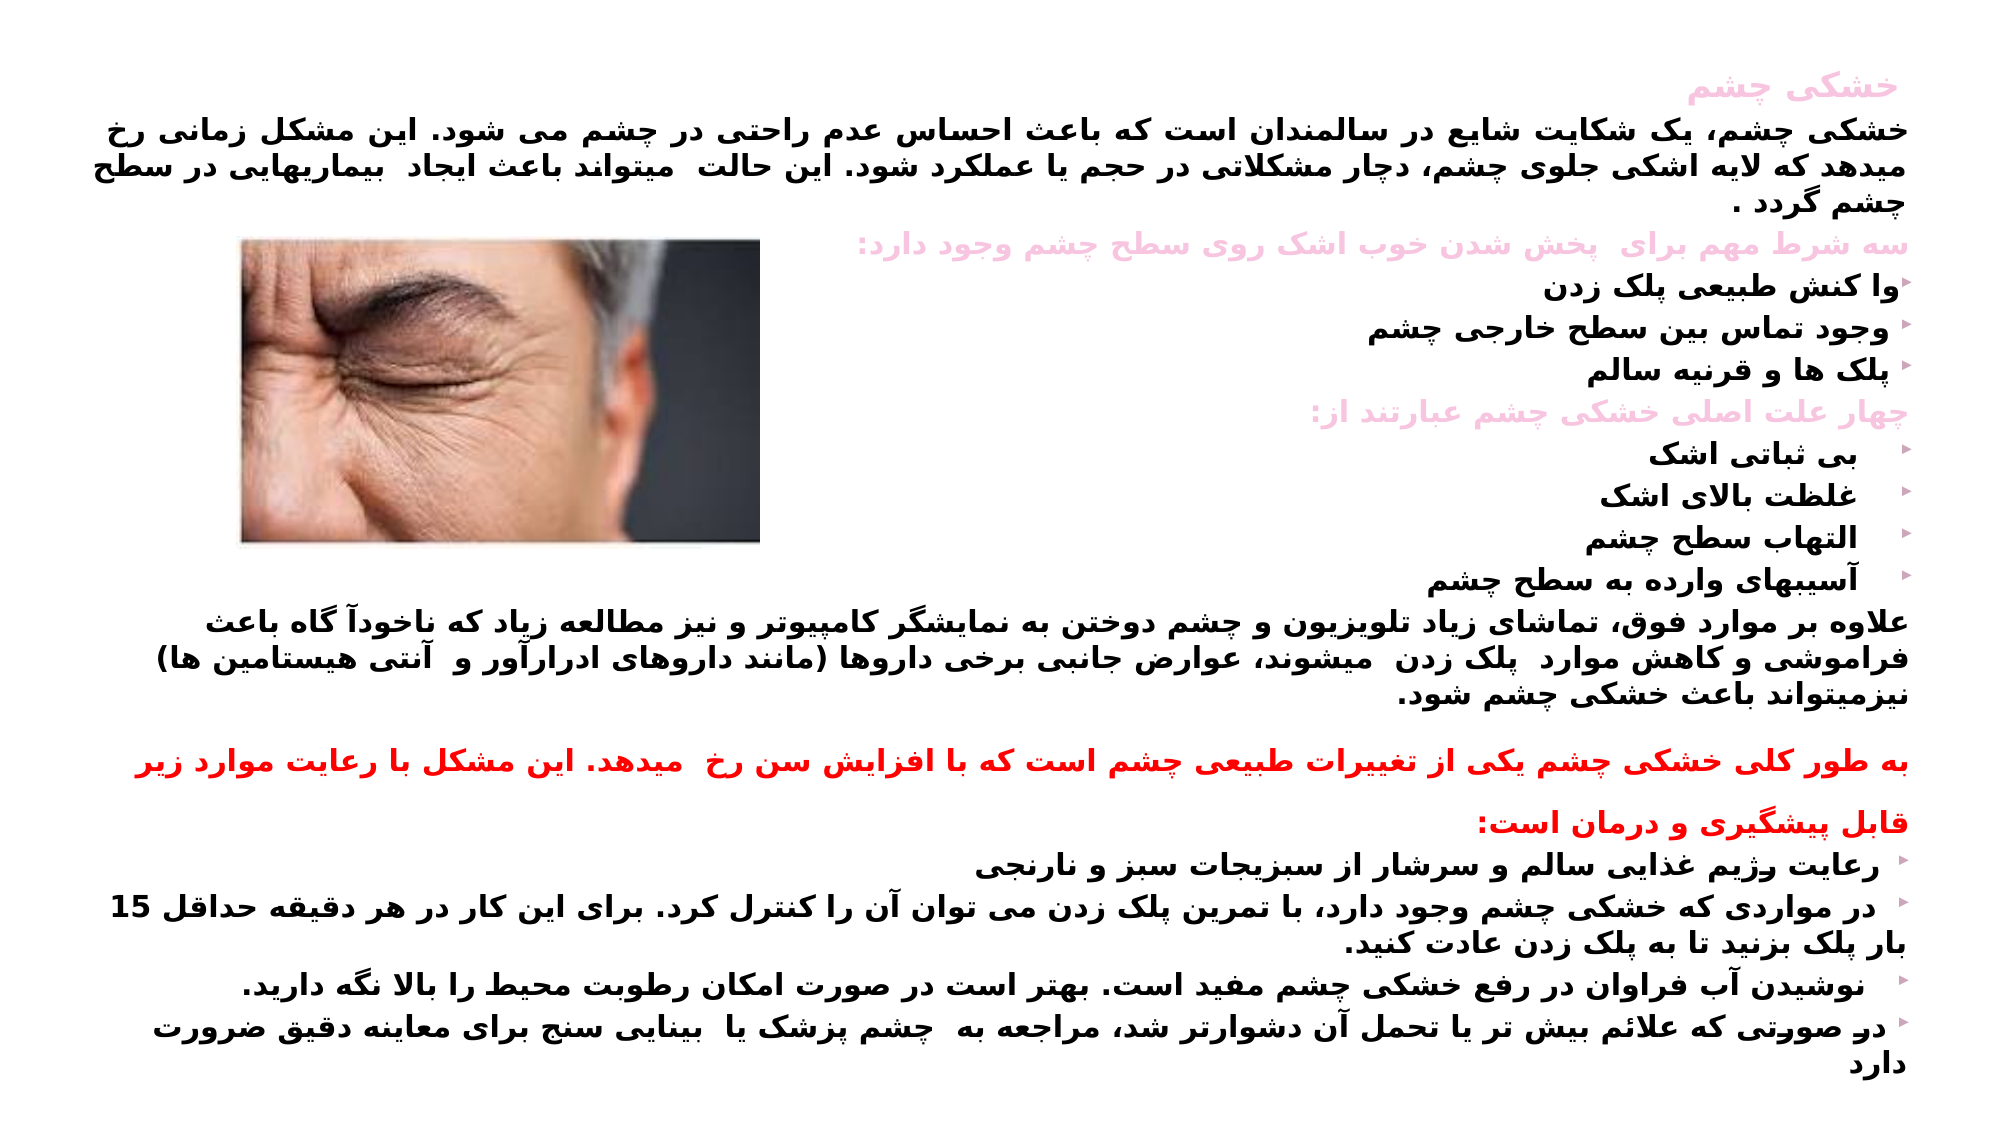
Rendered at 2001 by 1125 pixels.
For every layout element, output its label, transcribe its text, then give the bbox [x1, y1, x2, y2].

picture [236, 236, 760, 549]
subtitle خشکی چشم خشکی چشم، یک شکایت شایع در سالمندان است که باعث احساس عدم راحتی در چشم می شود. این مشکل زمانی رخ میدهد که لایه اشکی جلوی چشم، دچار مشکلاتی در حجم یا عملکرد شود. این حالت میتواند باعث ایجاد بیماریهایی در سطح چشم گردد . سه شرط مهم برای پخش شدن خوب اشک روی سطح چشم وجود دارد: وا کنش طبیعی پلک زدن وجود تماس بین سطح خارجی چشم پلک ها و قرنیه سالم چهار علت اصلی خشکی چشم عبارتند از: بی ثباتی اشک غلظت بالای اشک التهاب سطح چشم آسیبهای وارده به سطح چشم علاوه بر موارد فوق، تماشای زیاد تلویزیون و چشم دوختن به نمایشگر کامپیوتر و نیز مطالعه زیاد که ناخودآ گاه باعث فراموشی و کاهش موارد پلک زدن میشوند، عوارض جانبی برخی داروها (مانند داروهای ادرارآور و آنتی هیستامین ها) نیزمیتواند باعث خشکی چشم شود. به طور کلی خشکی چشم یکی از تغییرات طبیعی چشم است که با افزایش سن رخ میدهد. این مشکل با رعایت موارد زیر قابل پیشگیری و درمان است: رعایت رژیم غذایی سالم و سرشار از سبزیجات سبز و نارنجی در مواردی که خشکی چشم وجود دارد، با تمرین پلک زدن می توان آن را کنترل کرد. برای این کار در هر دقیقه حداقل 15 بار پلک بزنید تا به پلک زدن عادت کنید. نوشیدن آب فراوان در رفع خشکی چشم مفید است. بهتر است در صورت امکان رطوبت محیط را بالا نگه دارید. در صورتی که علائم بیش تر یا تحمل آن دشوارتر شد، مراجعه به چشم پزشک یا بینایی سنج برای معاینه دقیق ضرورت دارد [77, 55, 1930, 1095]
